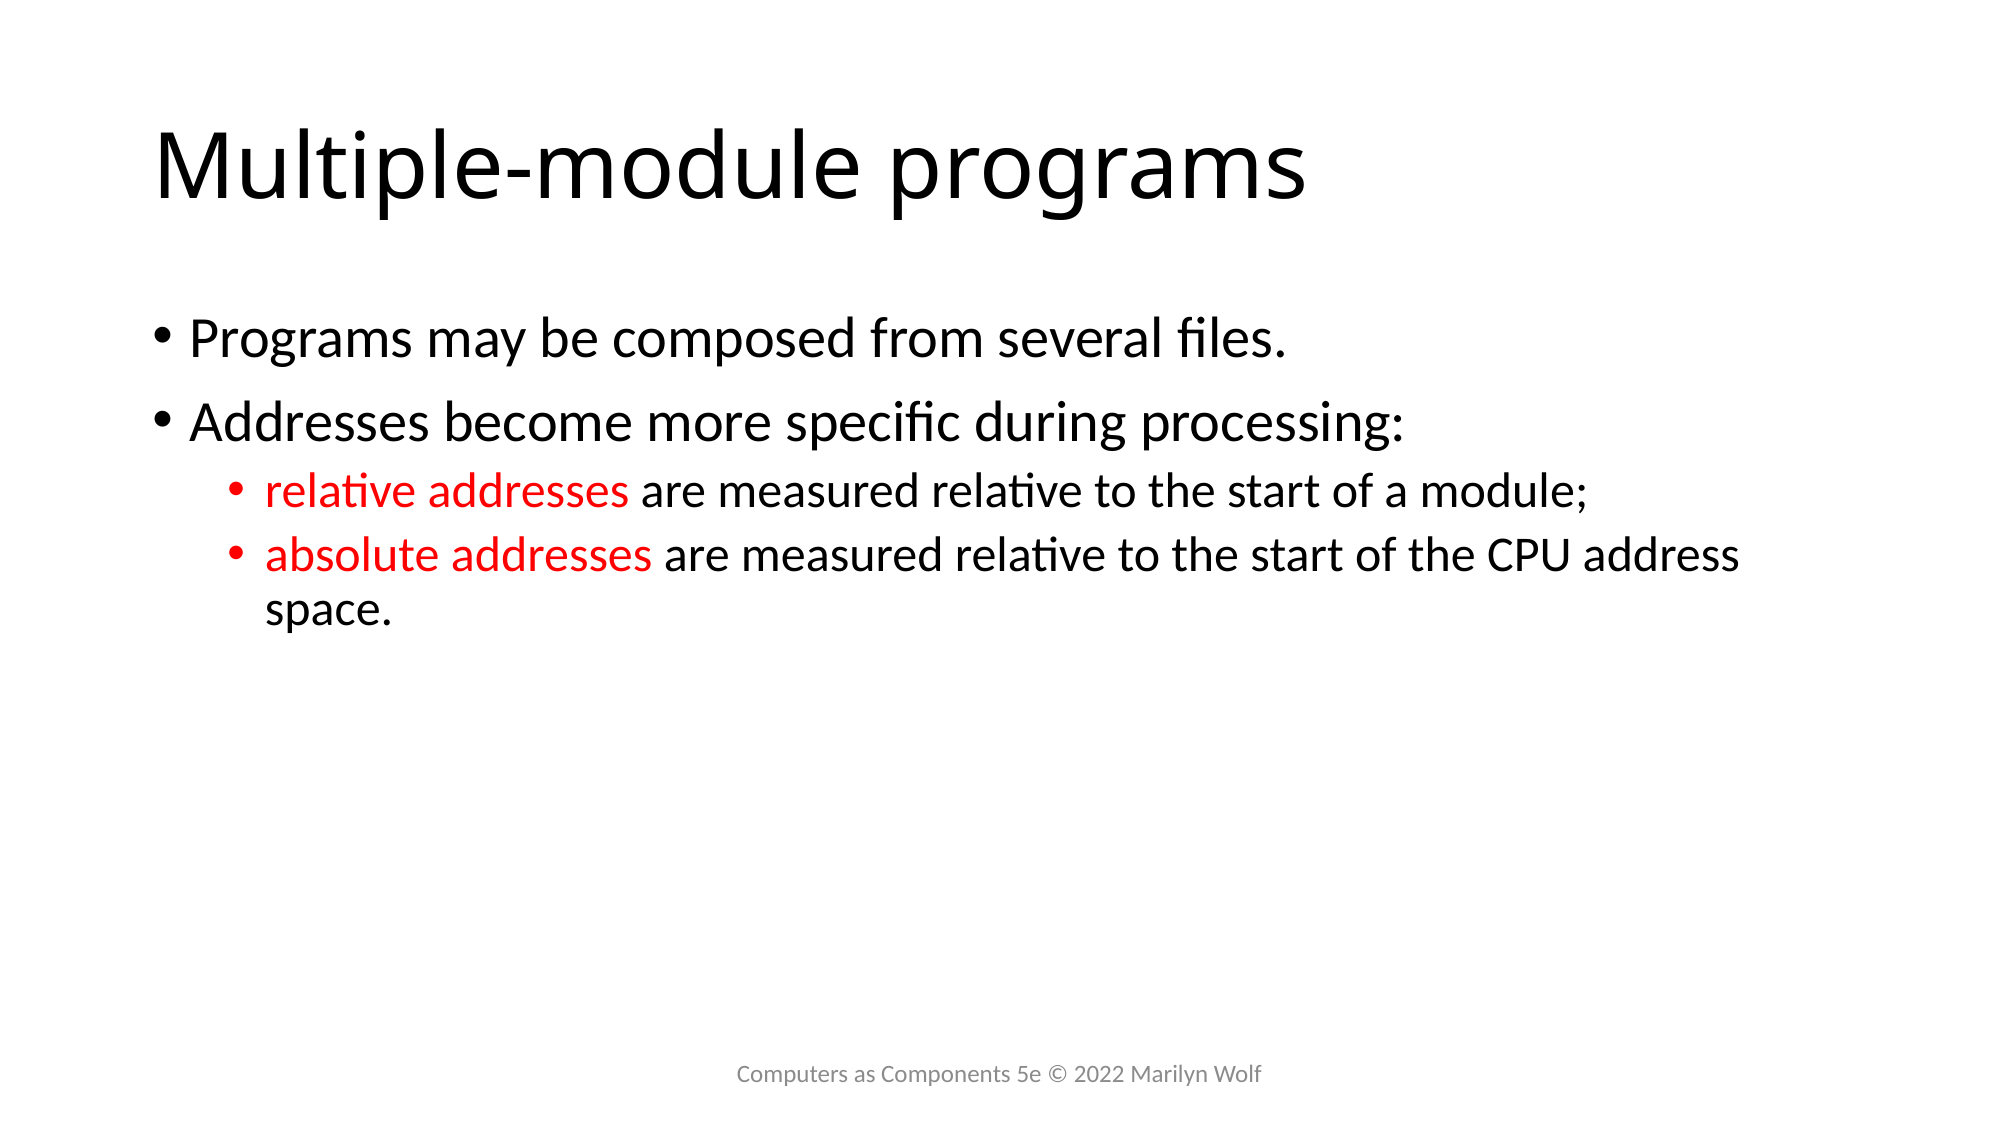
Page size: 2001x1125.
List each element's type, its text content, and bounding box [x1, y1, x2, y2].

footer Computers as Components 5e © 2022 Marilyn Wolf [662, 1042, 1338, 1103]
title Multiple-module programs [137, 59, 1863, 278]
list Programs may be composed from several files. Addresses become more specific during processing: relative addresses are measured relative to the start of a module; absolute addresses are measured relative to the start of the CPU address space. [137, 299, 1863, 1014]
